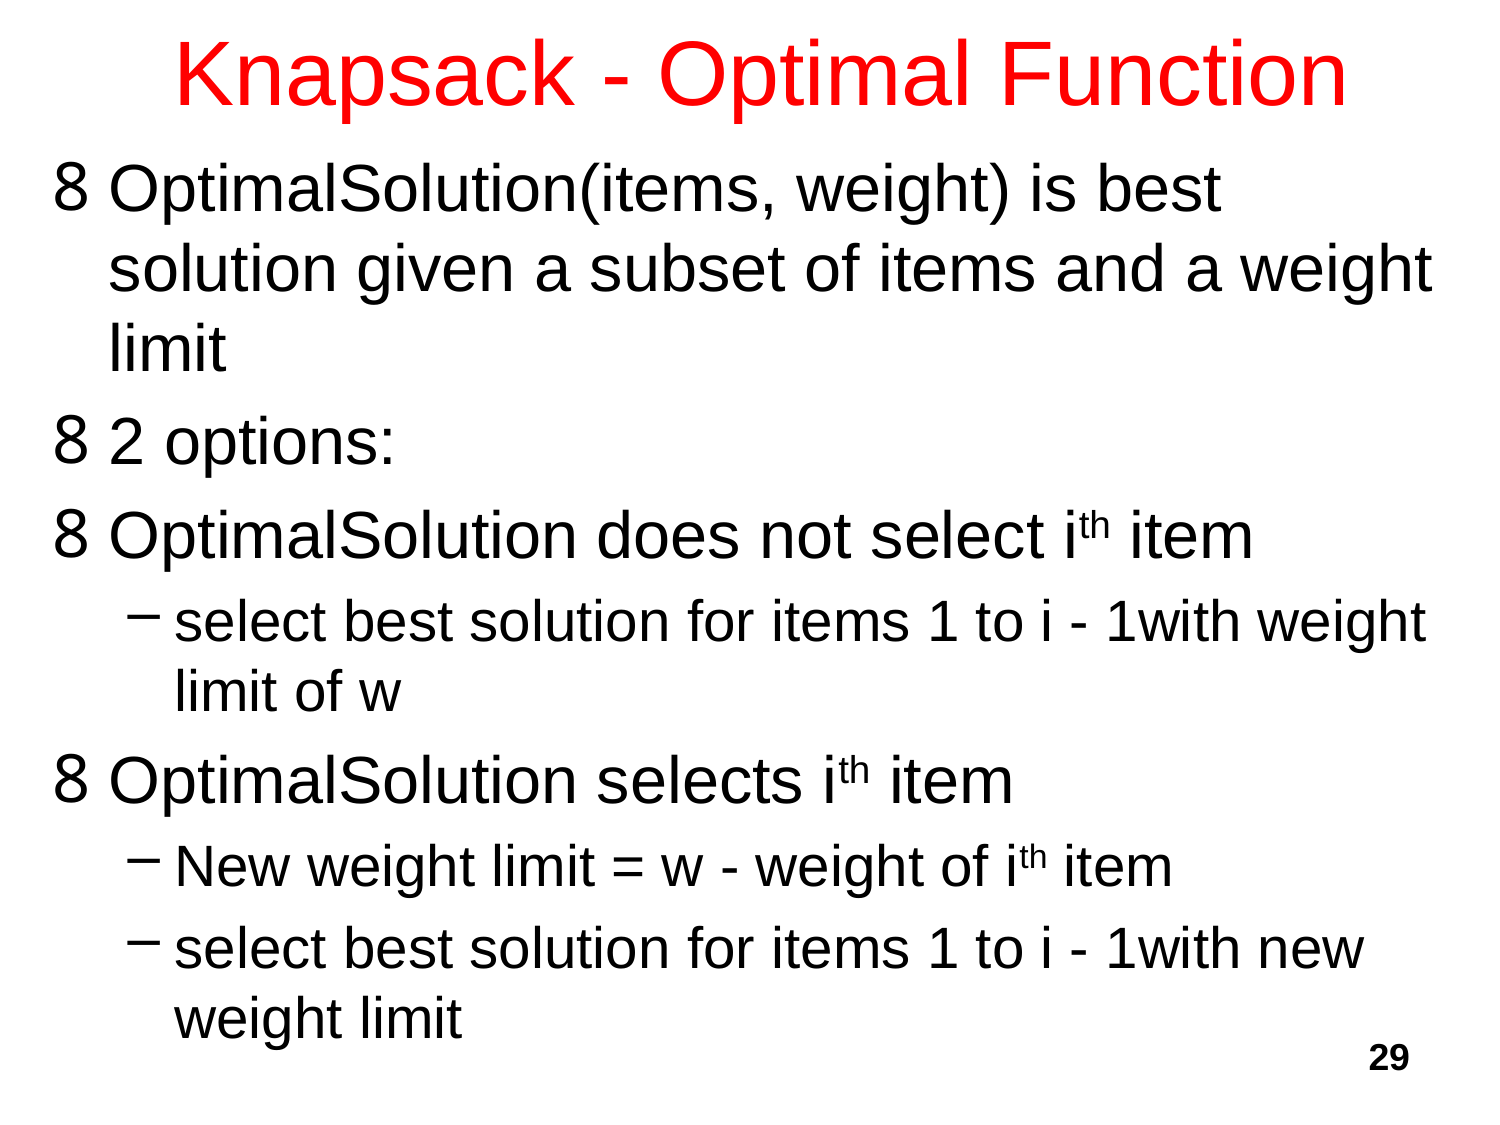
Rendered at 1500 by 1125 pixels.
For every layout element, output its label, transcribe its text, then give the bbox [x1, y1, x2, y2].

title Knapsack - Optimal Function [37, 0, 1488, 163]
slide_number 29 [1112, 1024, 1426, 1101]
list OptimalSolution(items, weight) is best solution given a subset of items and a weight limit 2 options: OptimalSolution does not select ith item select best solution for items 1 to i - 1with weight limit of w OptimalSolution selects ith item New weight limit = w - weight of ith item select best solution for items 1 to i - 1with new weight limit [37, 137, 1463, 1038]
